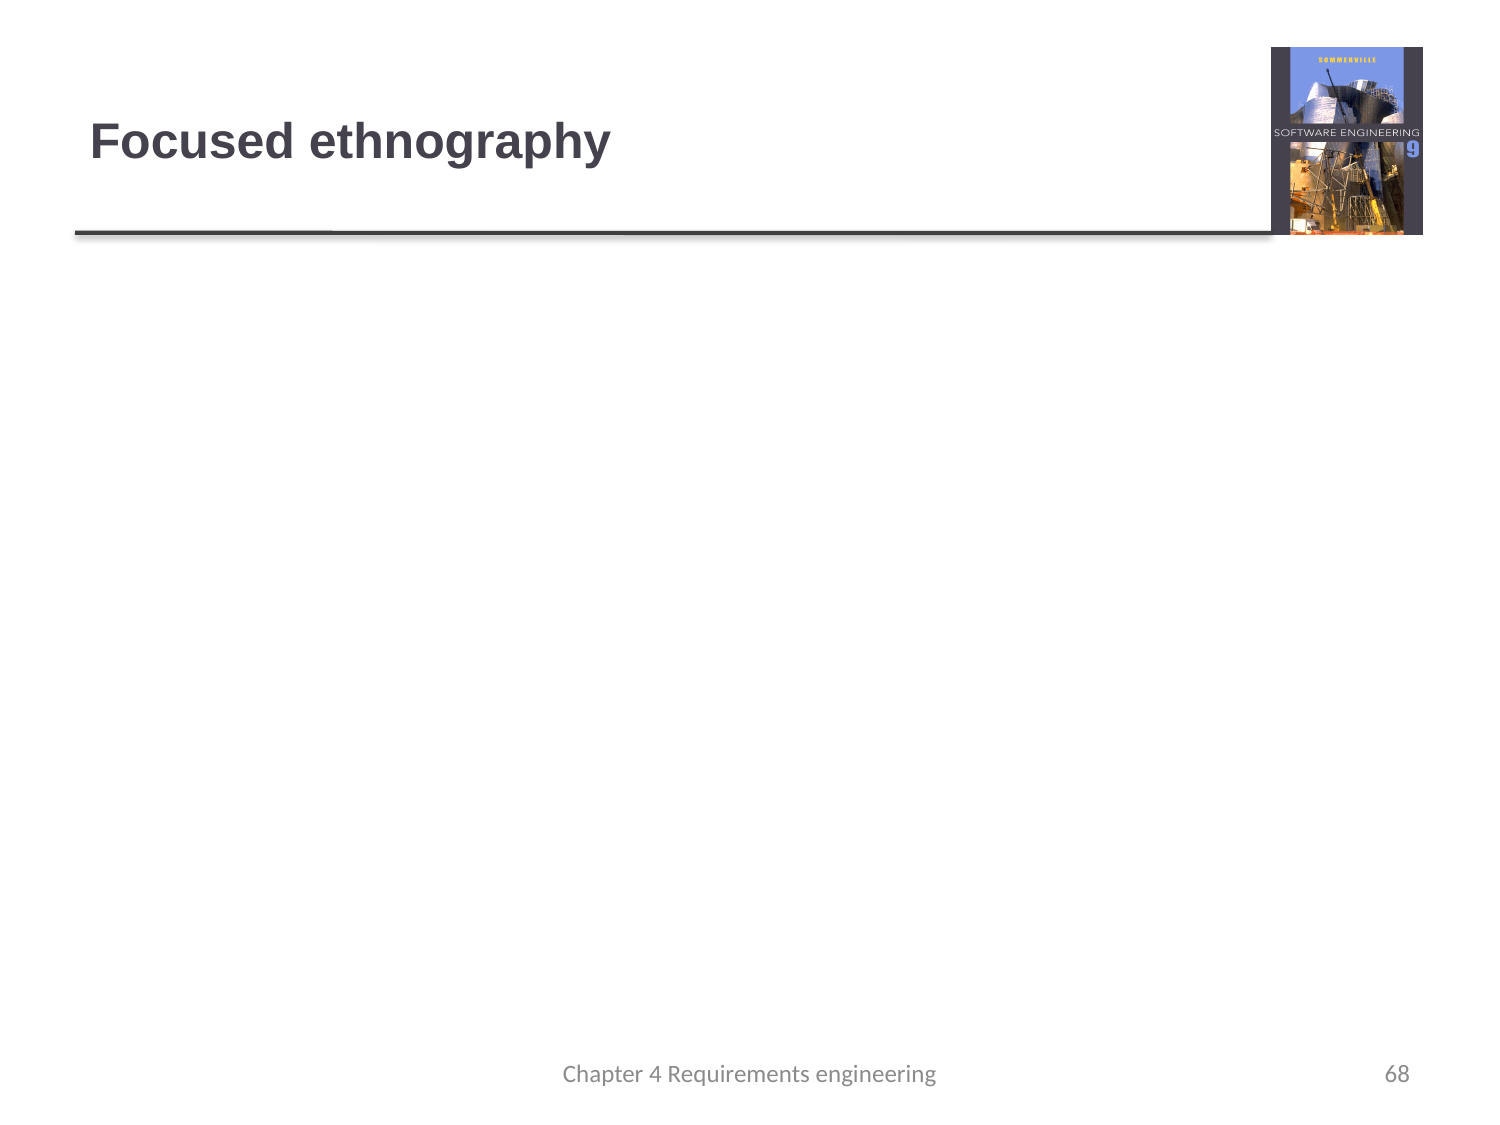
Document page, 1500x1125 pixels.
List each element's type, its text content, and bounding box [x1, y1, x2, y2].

title Focused ethnography [74, 44, 1272, 233]
picture [1272, 47, 1423, 235]
slide_number 68 [1074, 1042, 1425, 1103]
footer Chapter 4 Requirements engineering [512, 1042, 988, 1103]
